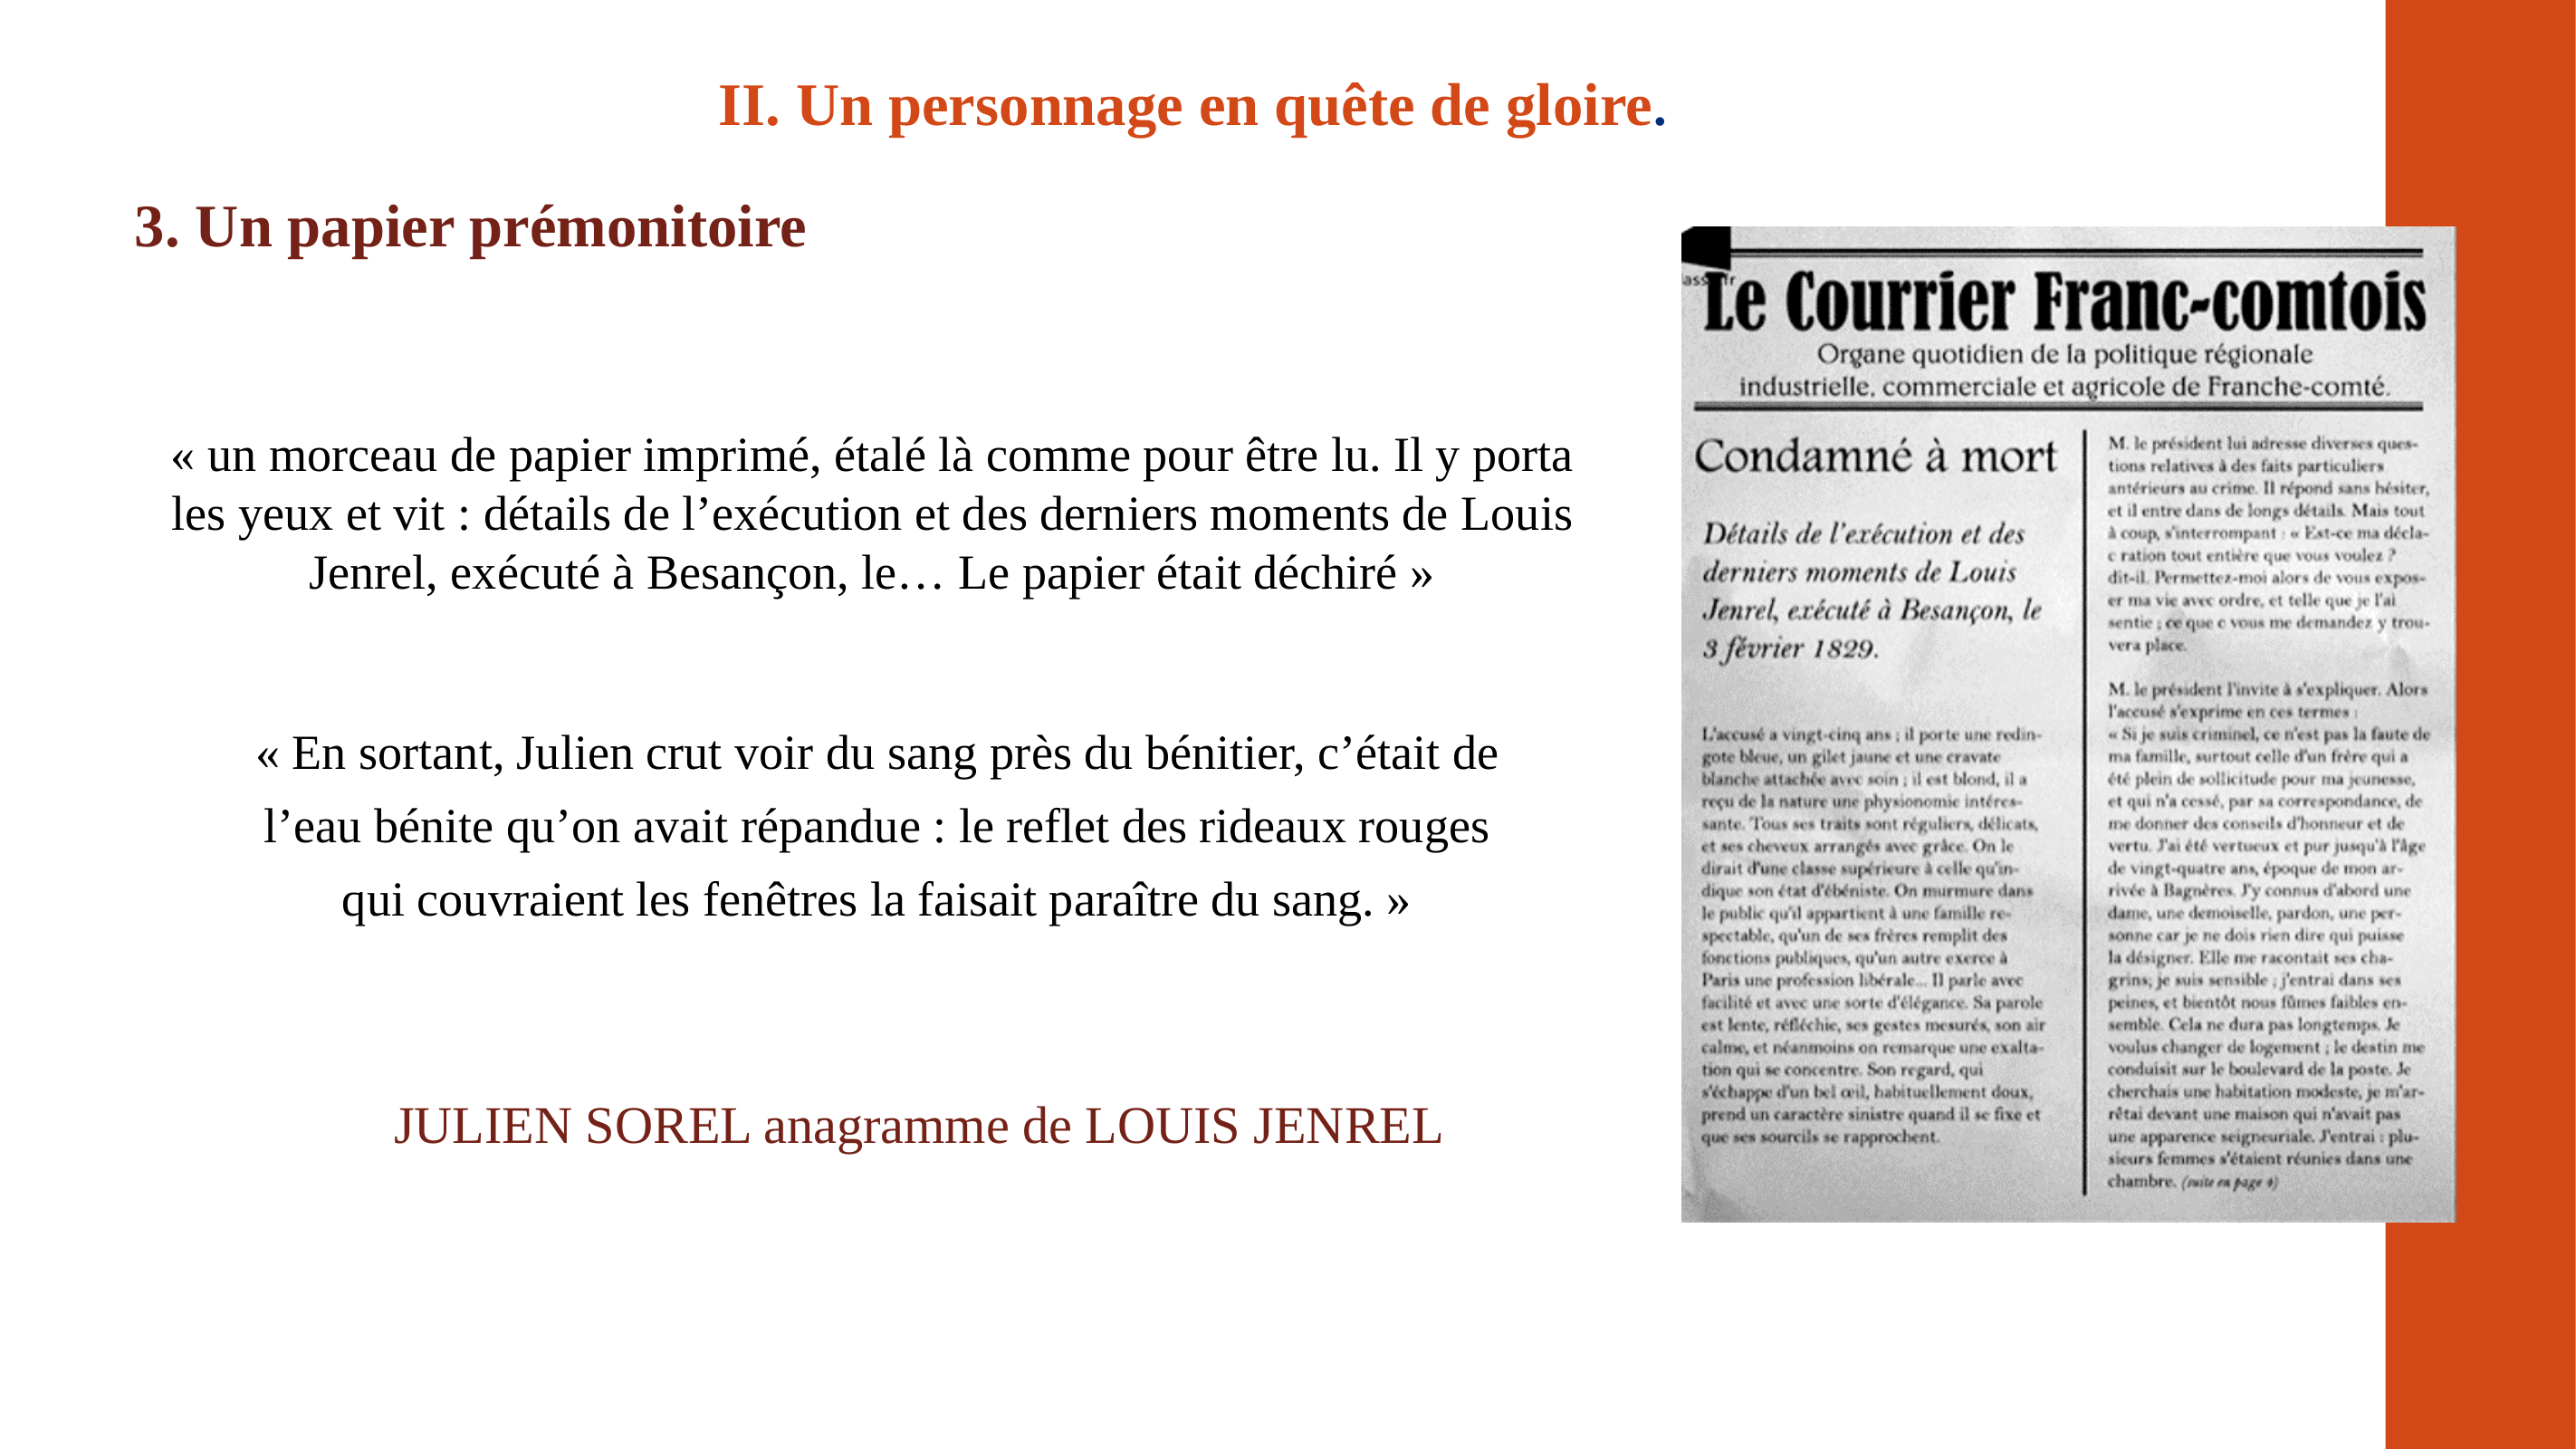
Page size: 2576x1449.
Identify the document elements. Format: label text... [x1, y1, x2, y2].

text_box JULIEN SOREL anagramme de LOUIS JENREL [345, 1082, 1494, 1162]
text_box 3. Un papier prémonitoire [65, 178, 877, 266]
picture [1681, 226, 2456, 1223]
text_box II. Un personnage en quête de gloire. [0, 57, 2386, 145]
text_box « En sortant, Julien crut voir du sang près du bénitier, c’était de l’eau bénite qu’on avait répandue : le reflet des rideaux rouges qui couvraient les fenêtres la faisait paraître du sang. » [234, 698, 1521, 933]
text_box « un morceau de papier imprimé, étalé là comme pour être lu. Il y porta les yeux et vit : détails de l’exécution et des derniers moments de Louis Jenrel, exécuté à Besançon, le… Le papier était déchiré » [149, 416, 1596, 662]
